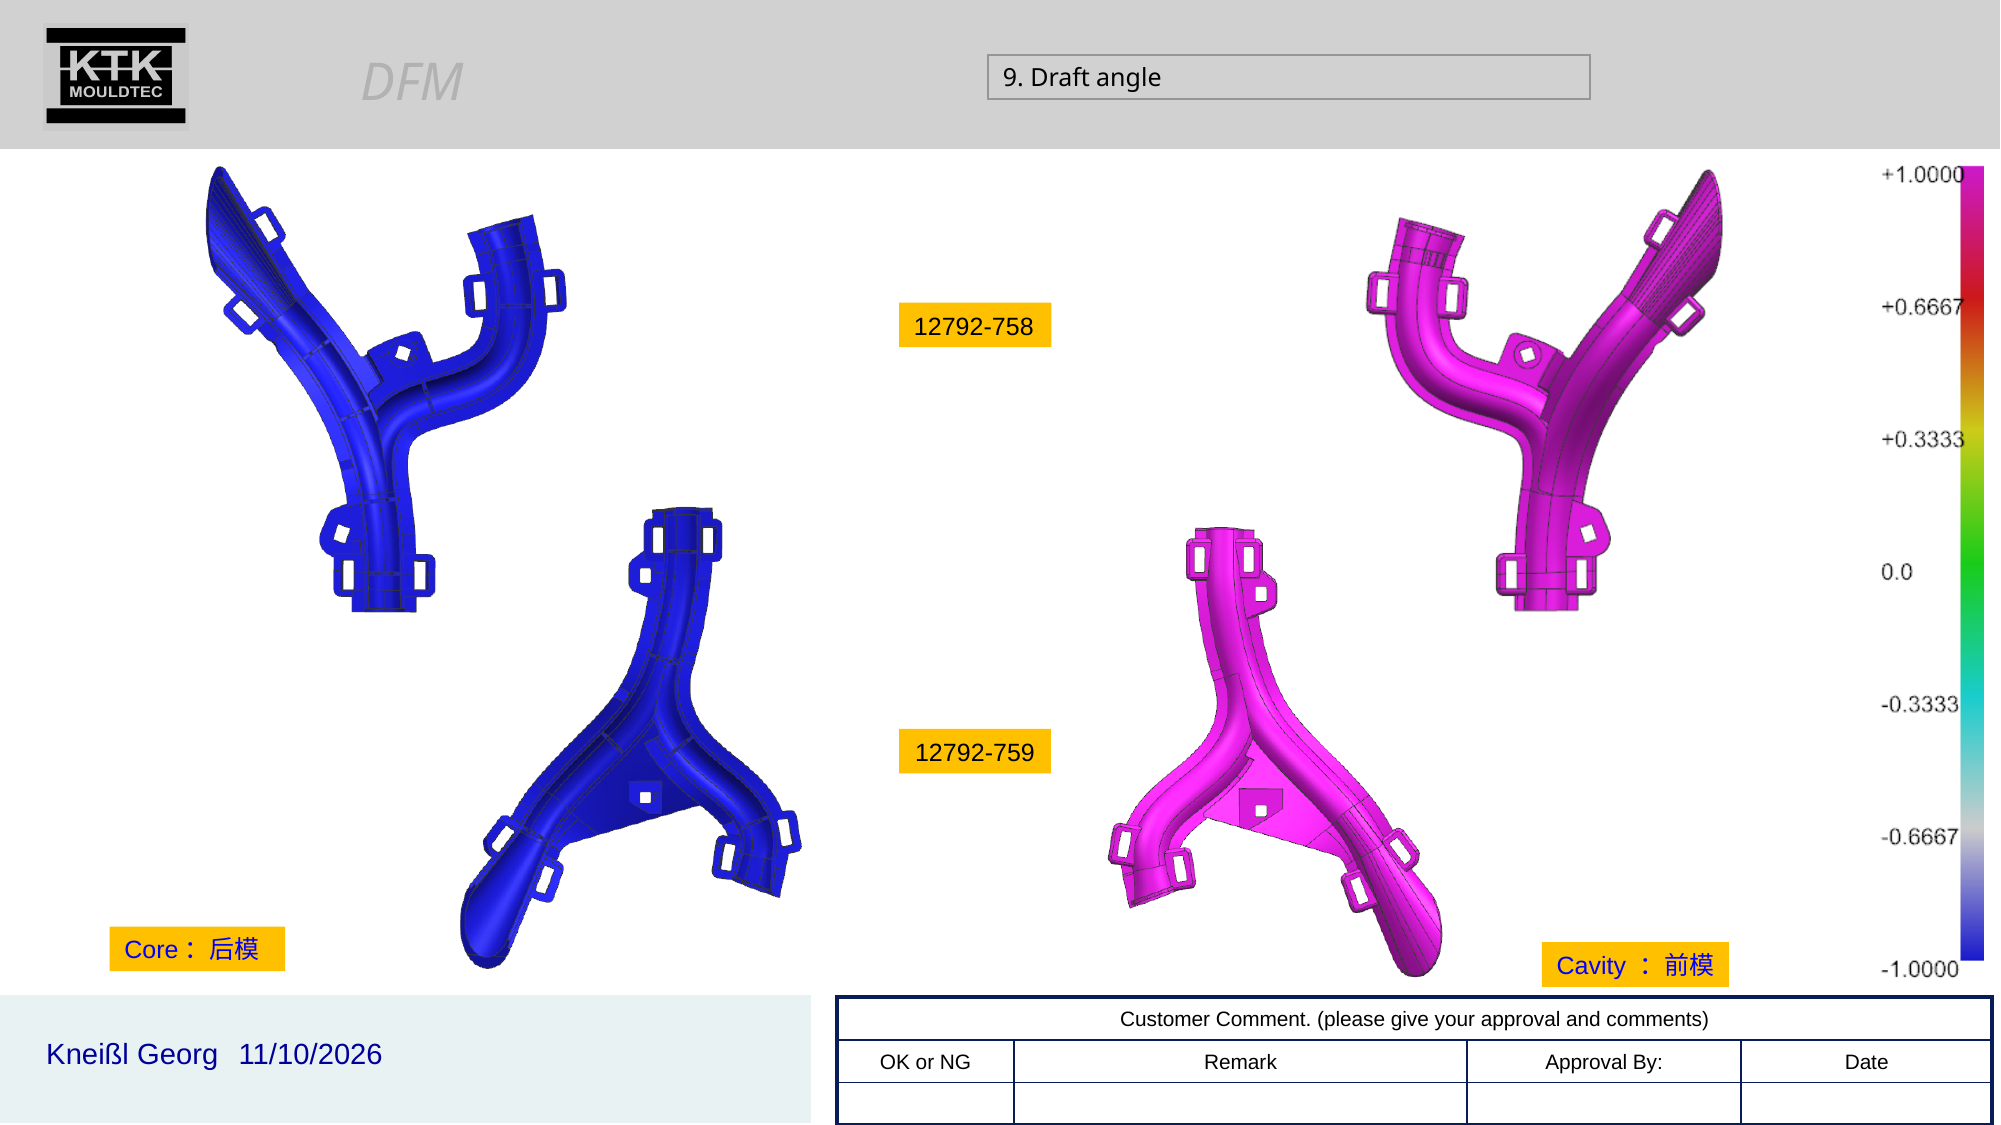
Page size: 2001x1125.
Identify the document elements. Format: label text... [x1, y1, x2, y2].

picture [1098, 150, 1749, 988]
text_box Core：后模 [109, 926, 286, 972]
text_box 9. Draft angle [988, 54, 1591, 100]
text_box 12792-759 [899, 728, 1051, 774]
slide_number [188, 1027, 433, 1106]
picture [188, 150, 818, 988]
text_box Cavity ：前模 [1541, 942, 1729, 987]
text_box 12792-758 [899, 302, 1052, 348]
picture [1862, 154, 1984, 988]
